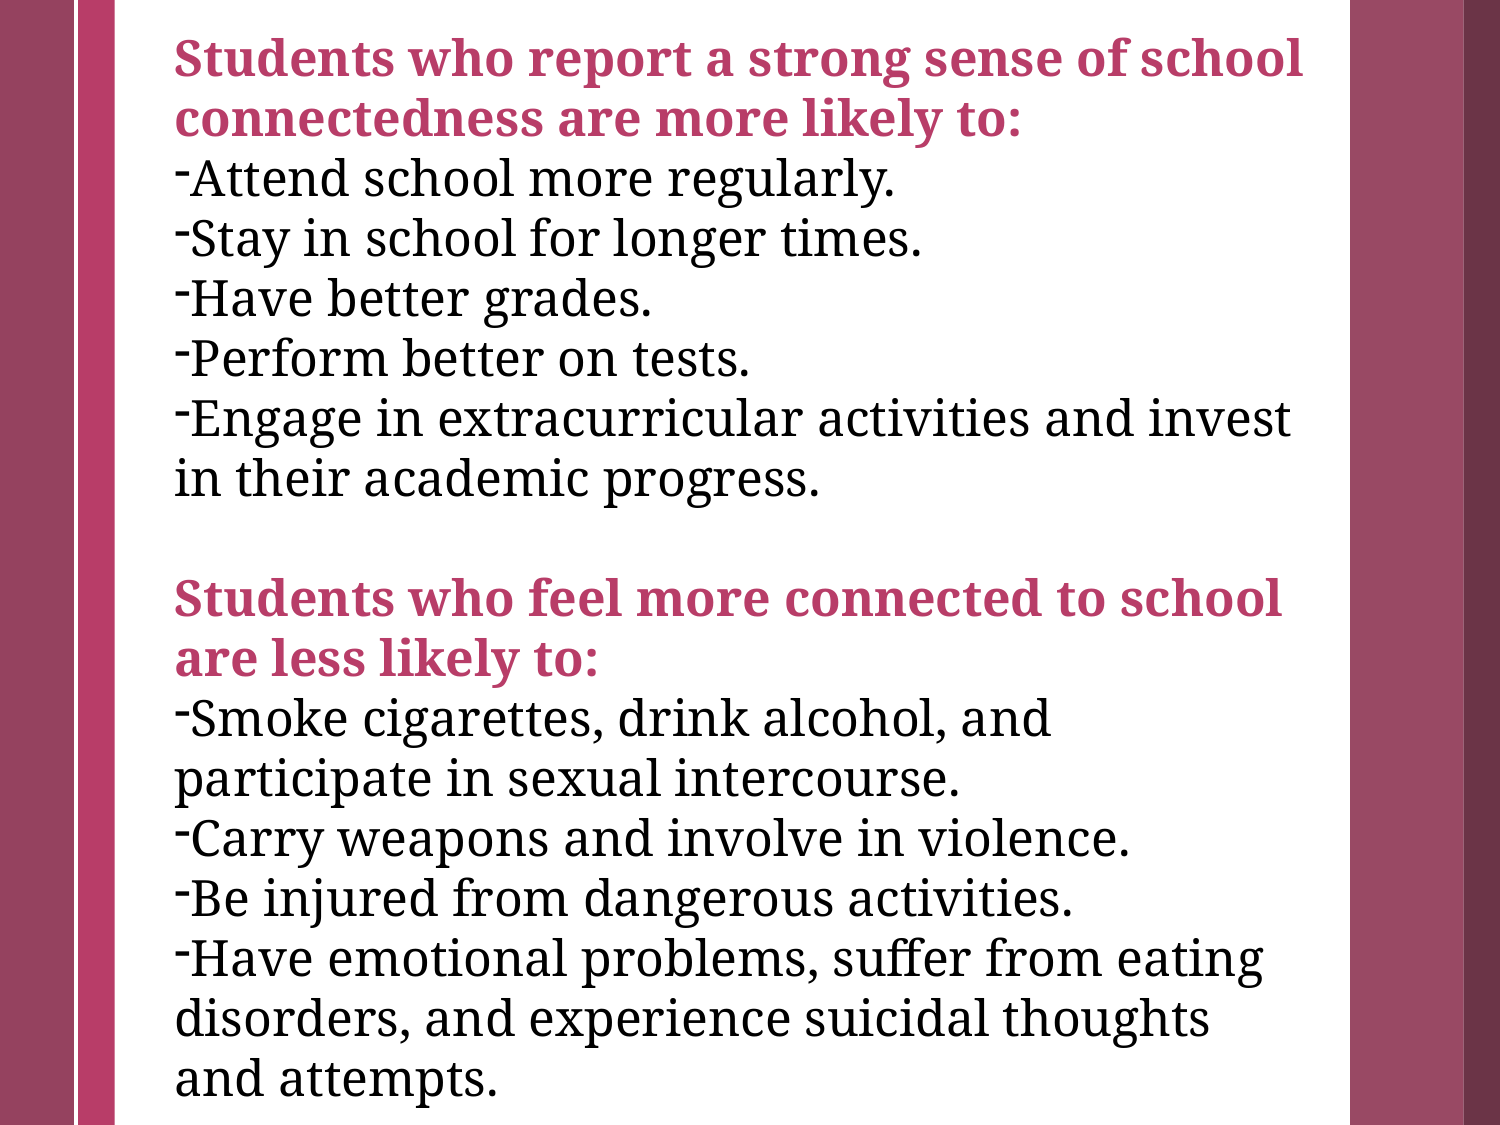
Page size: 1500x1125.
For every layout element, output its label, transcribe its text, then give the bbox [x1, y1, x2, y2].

text_box Students who report a strong sense of school connectedness are more likely to: Attend school more regularly. Stay in school for longer times. Have better grades. Perform better on tests. Engage in extracurricular activities and invest in their academic progress. Students who feel more connected to school are less likely to: Smoke cigarettes, drink alcohol, and participate in sexual intercourse. Carry weapons and involve in violence. Be injured from dangerous activities. Have emotional problems, suffer from eating disorders, and experience suicidal thoughts and attempts. [159, 19, 1329, 1114]
